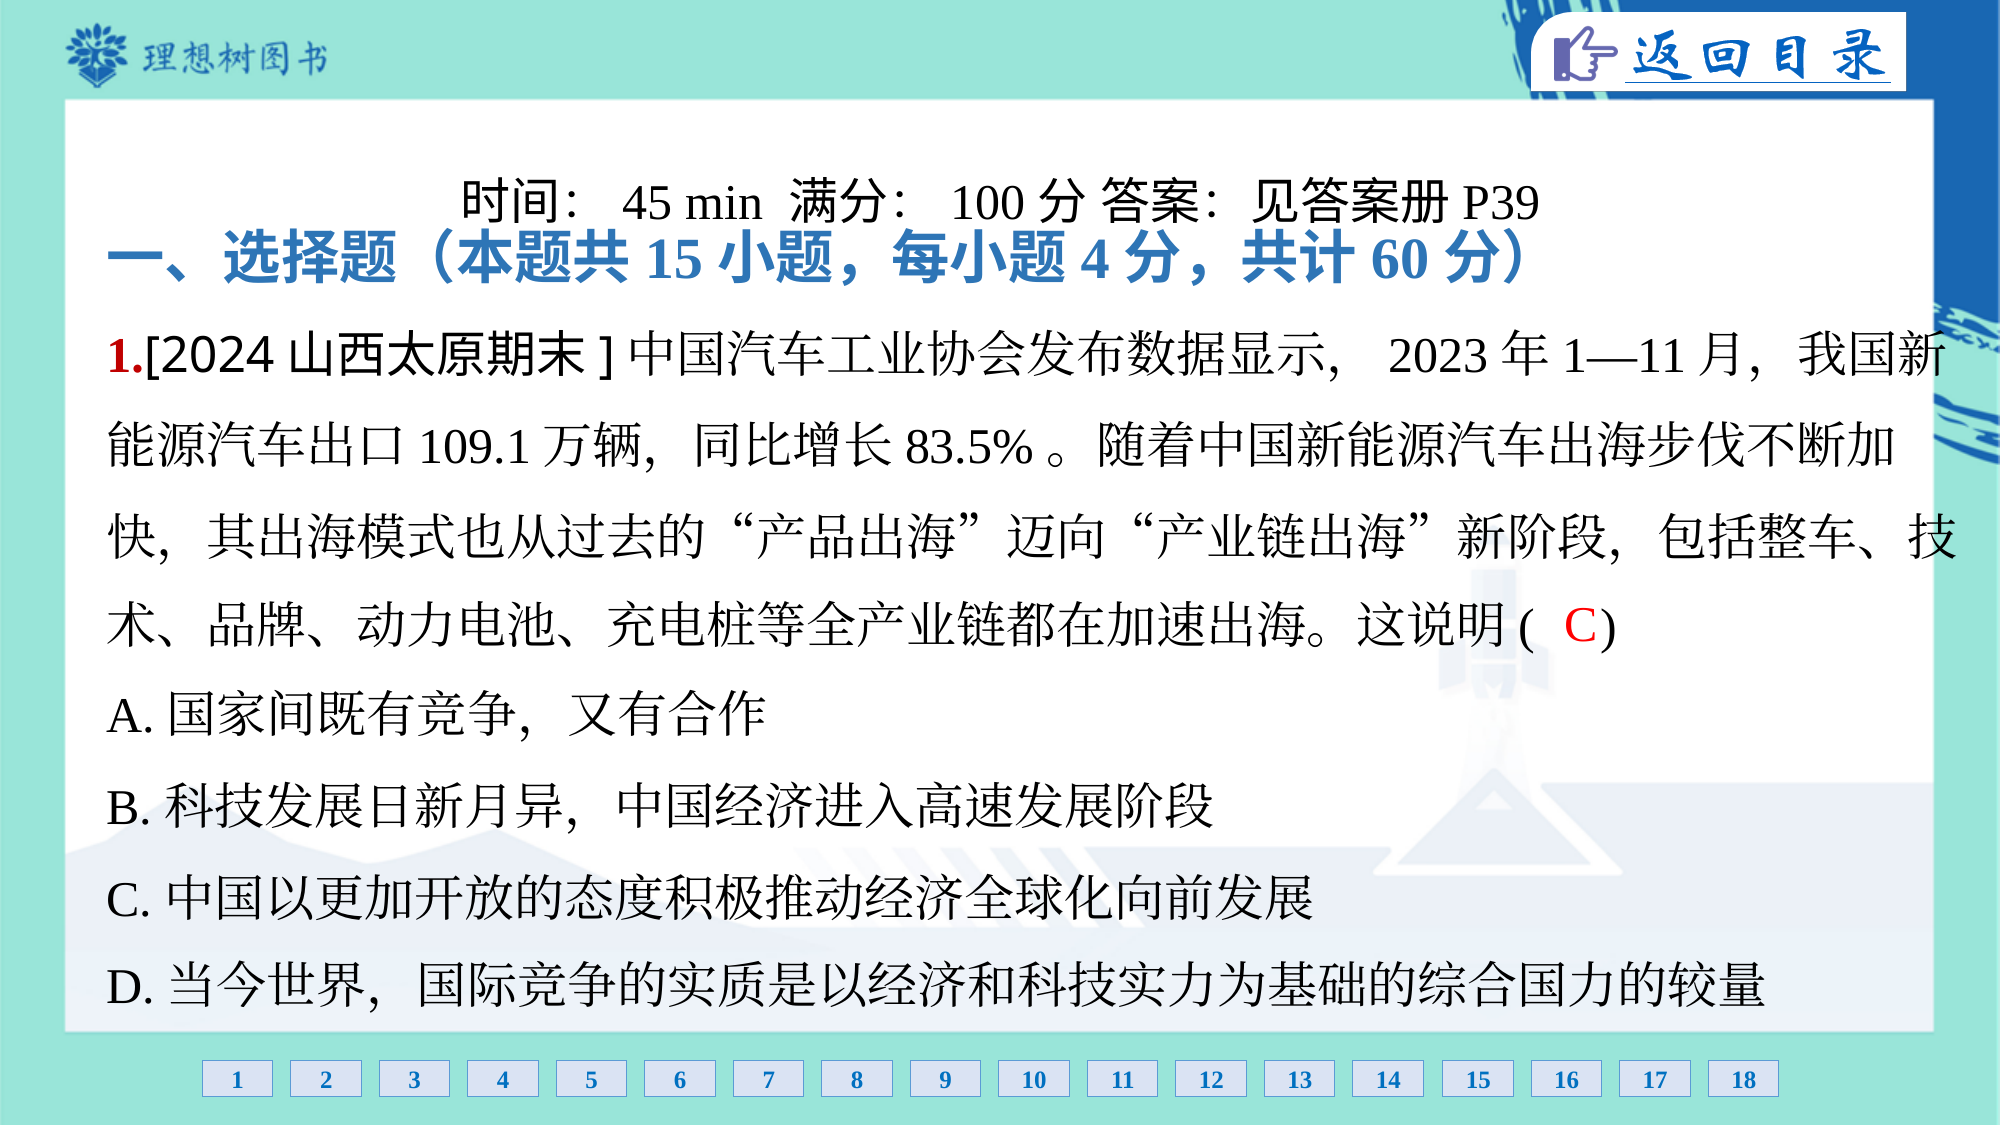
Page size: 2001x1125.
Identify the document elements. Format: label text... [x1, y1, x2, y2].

text_box 一、选择题（本题共15小题，每小题4分，共计60分） [106, 219, 1895, 290]
picture [0, 0, 2000, 1125]
text_box A.国家间既有竞争，又有合作 B.科技发展日新月异，中国经济进入高速发展阶段 C.中国以更加开放的态度积极推动经济全球化向前发展 D.当今世界，国际竞争的实质是以经济和科技实力为基础的综合国力的较量 [106, 650, 1895, 1004]
text_box 1.[2024山西太原期末]中国汽车工业协会发布数据显示，2023年1—11月，我国新 能源汽车出口109.1万辆，同比增长83.5%。随着中国新能源汽车出海步伐不断加 快，其出海模式也从过去的“产品出海”迈向“产业链出海”新阶段，包括整车、技 术、品牌、动力电池、充电桩等全产业链都在加速出海。这说明( ) [106, 290, 1895, 644]
text_box 时间：45 min 满分：100分 答案：见答案册P39 [106, 141, 1895, 219]
text_box C [1546, 563, 1617, 643]
